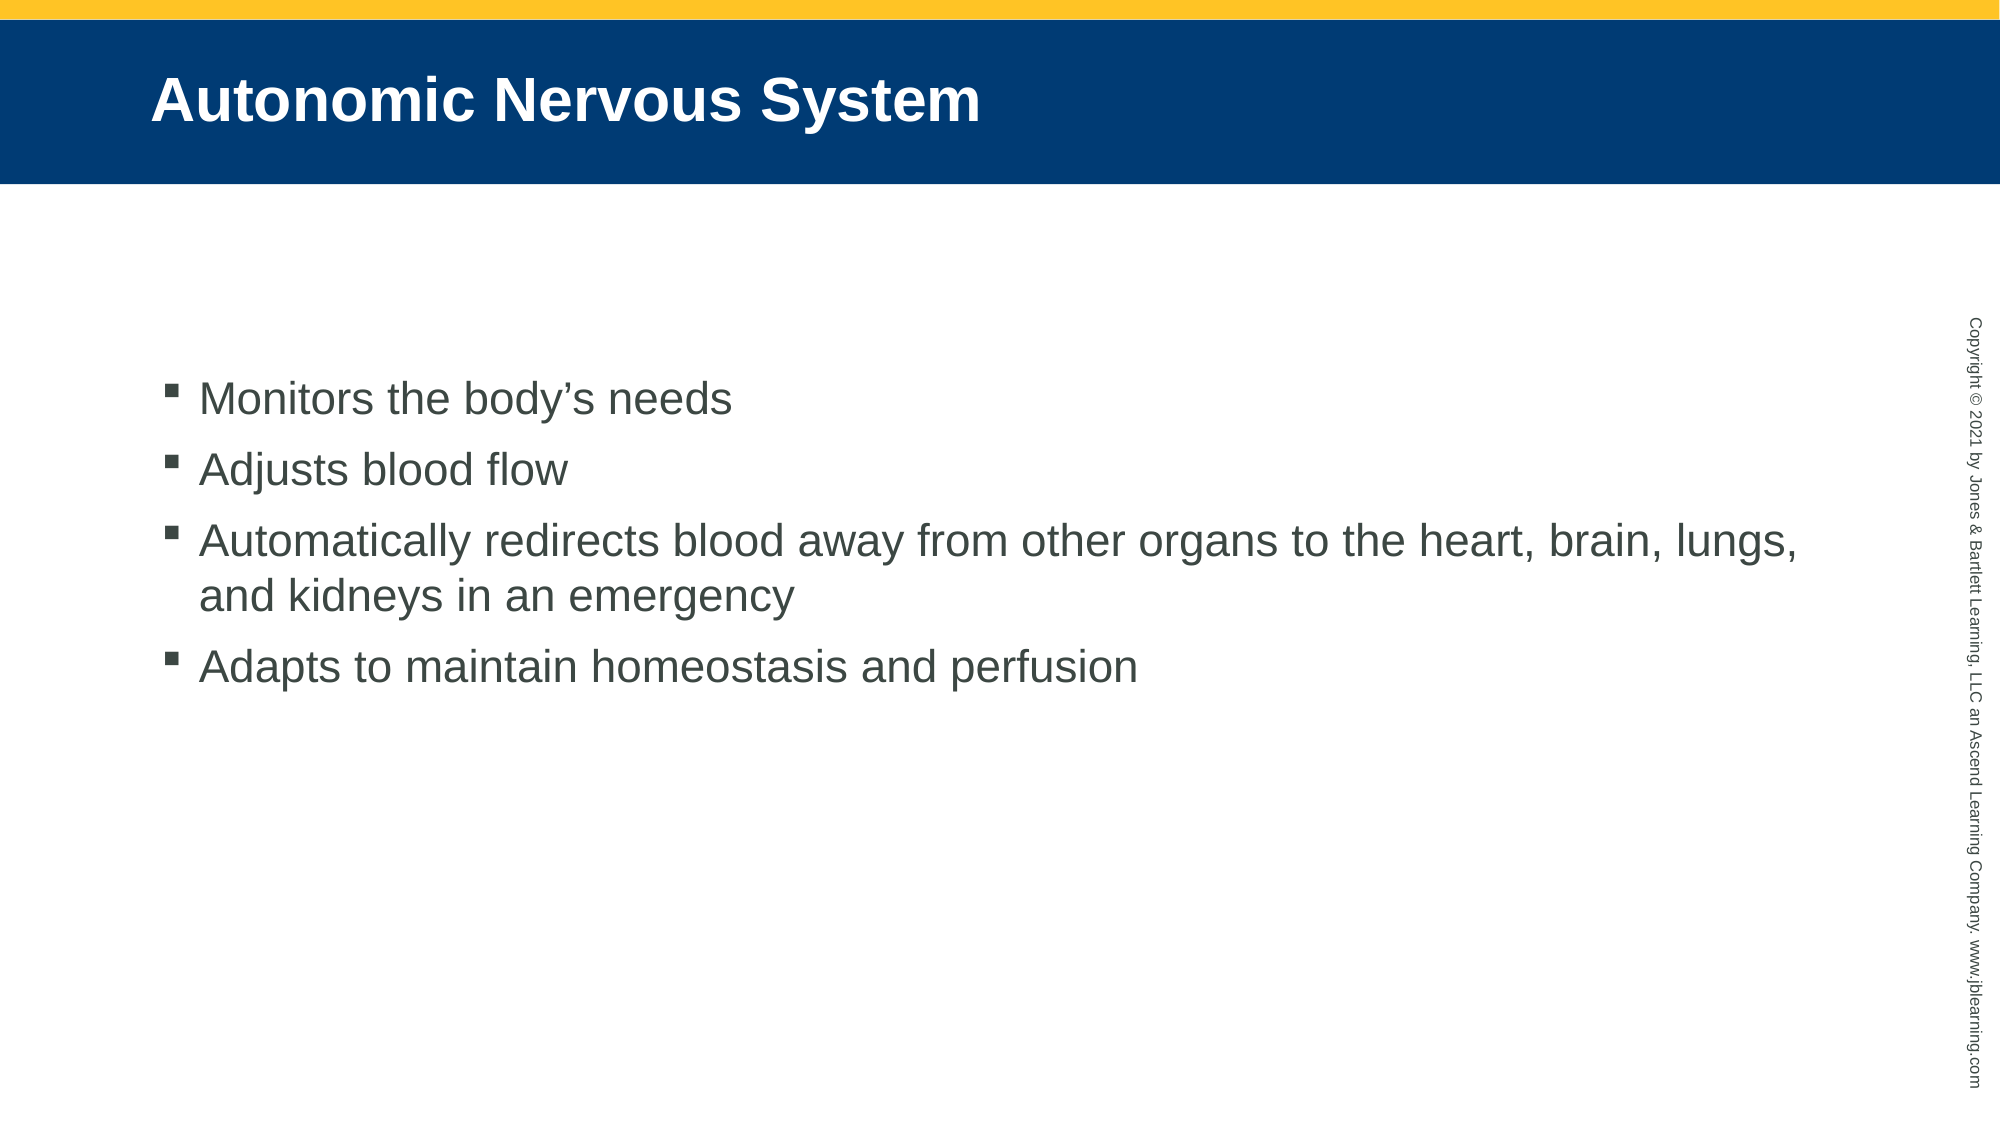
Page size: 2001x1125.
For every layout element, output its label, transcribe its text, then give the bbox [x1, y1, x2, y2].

title Autonomic Nervous System [0, 19, 2000, 185]
list Monitors the body’s needs Adjusts blood flow Automatically redirects blood away from other organs to the heart, brain, lungs, and kidneys in an emergency Adapts to maintain homeostasis and perfusion [146, 361, 1859, 1016]
